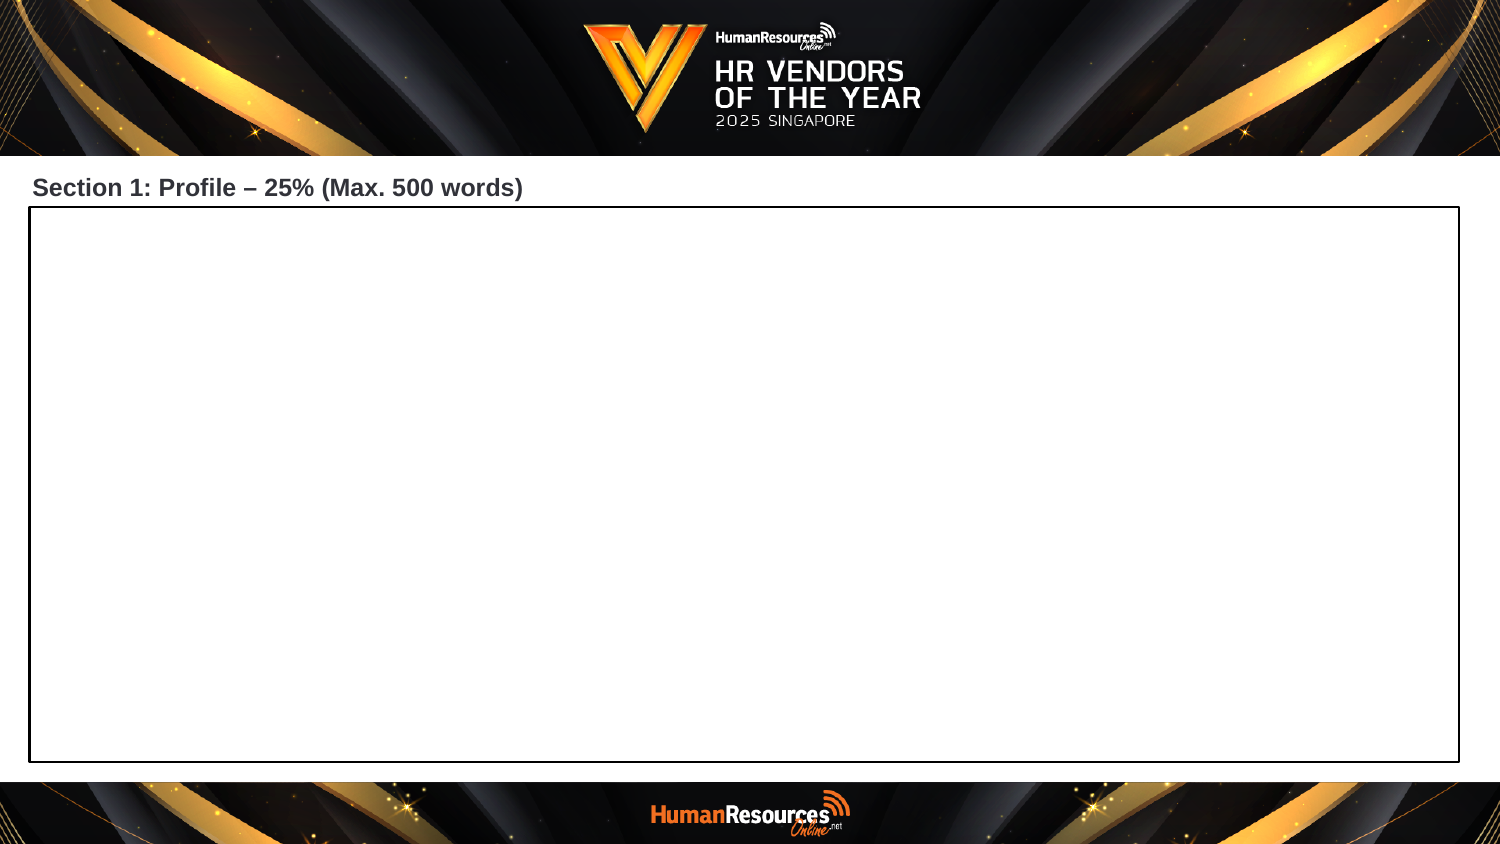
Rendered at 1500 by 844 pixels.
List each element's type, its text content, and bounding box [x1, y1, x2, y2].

text_box Section 1: Profile – 25% (Max. 500 words) [17, 163, 768, 209]
text_box [29, 206, 1459, 762]
picture [0, 0, 1500, 844]
